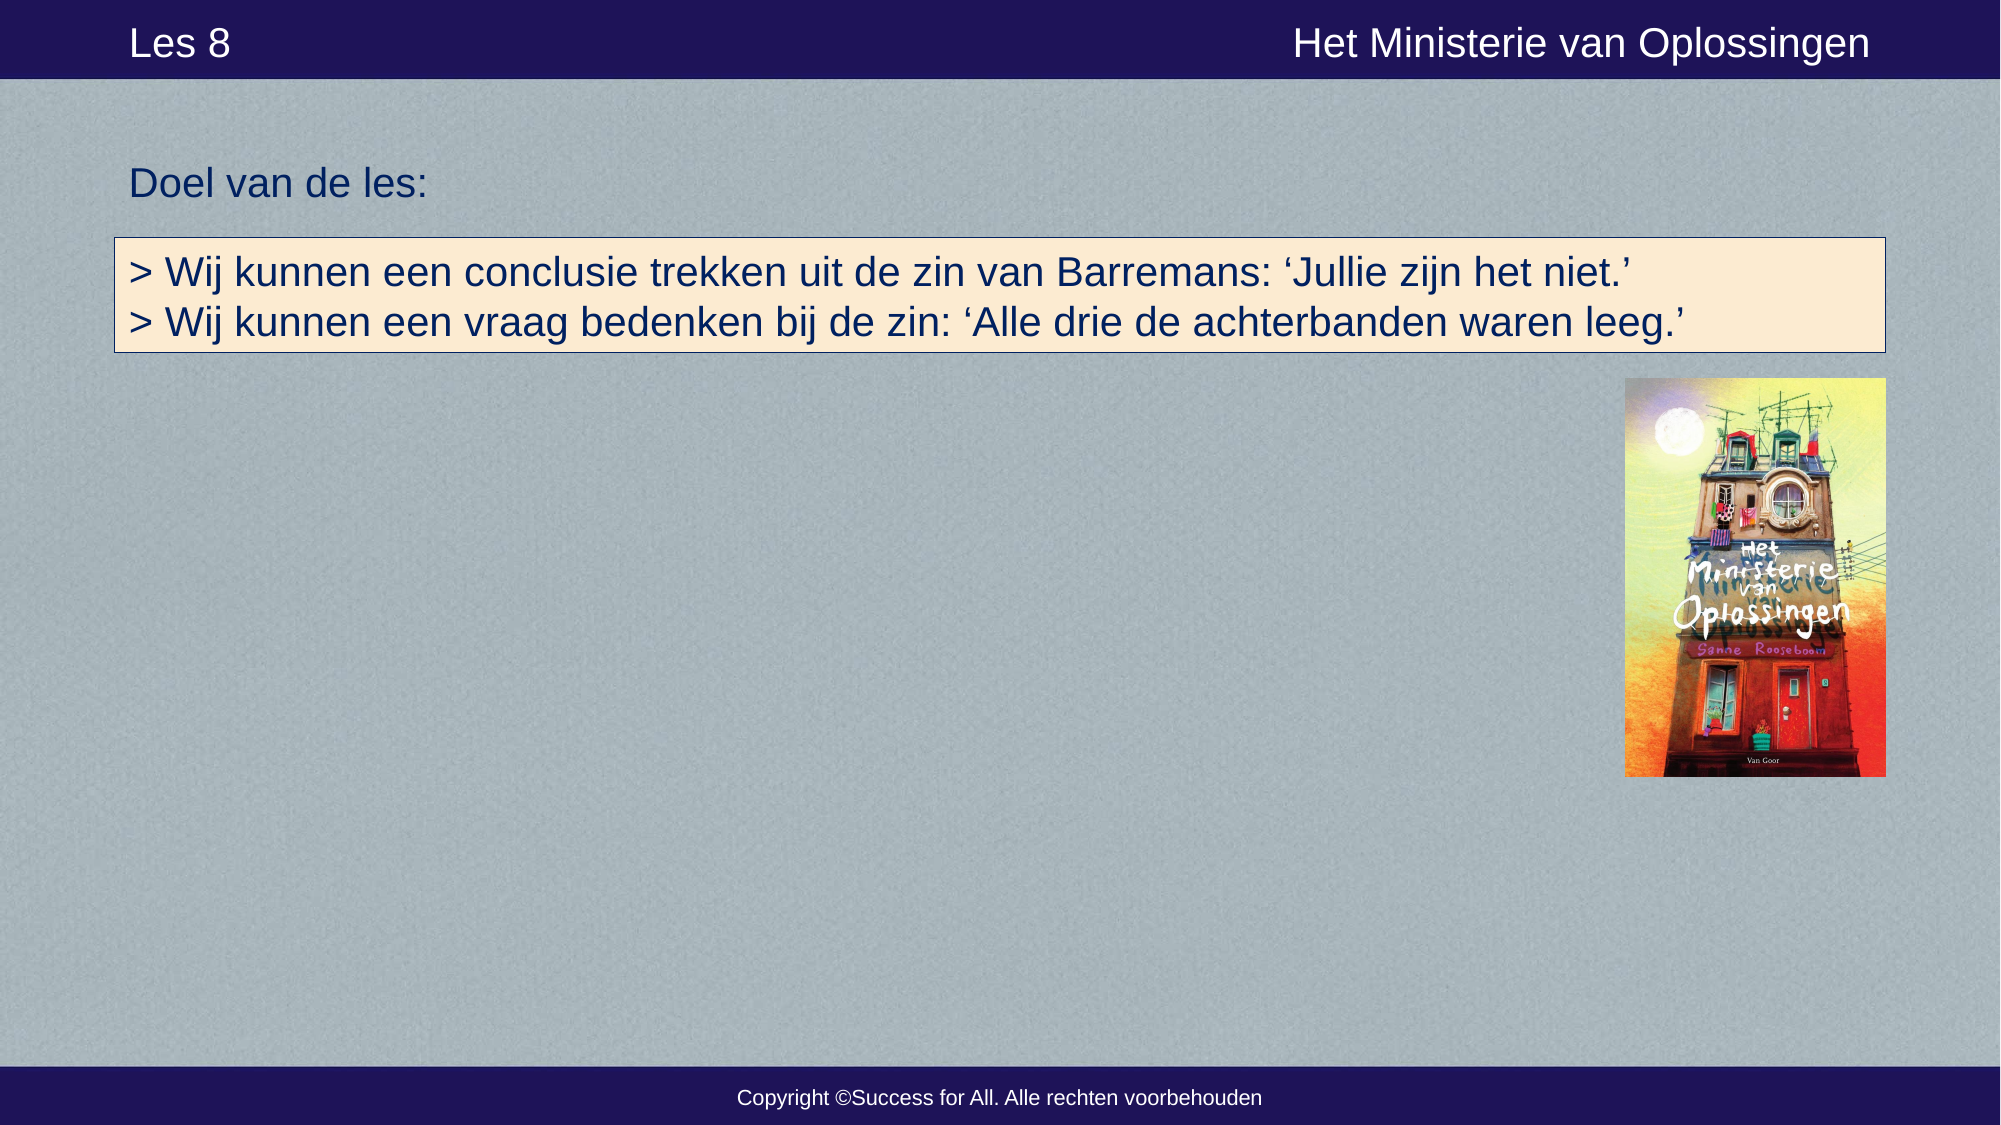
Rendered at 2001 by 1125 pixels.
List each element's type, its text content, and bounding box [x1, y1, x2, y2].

text_box Les 8 [114, 8, 354, 73]
text_box Copyright ©Success for All. Alle rechten voorbehouden [0, 1076, 2000, 1125]
text_box Het Ministerie van Oplossingen [999, 8, 1886, 73]
text_box Doel van de les: [113, 148, 1635, 214]
picture [0, 0, 2001, 1125]
text_box > Wij kunnen een conclusie trekken uit de zin van Barremans: ‘Jullie zijn het niet.’ > Wij kunnen een vraag bedenken bij de zin: ‘Alle drie de achterbanden waren leeg.’ [114, 237, 1886, 353]
